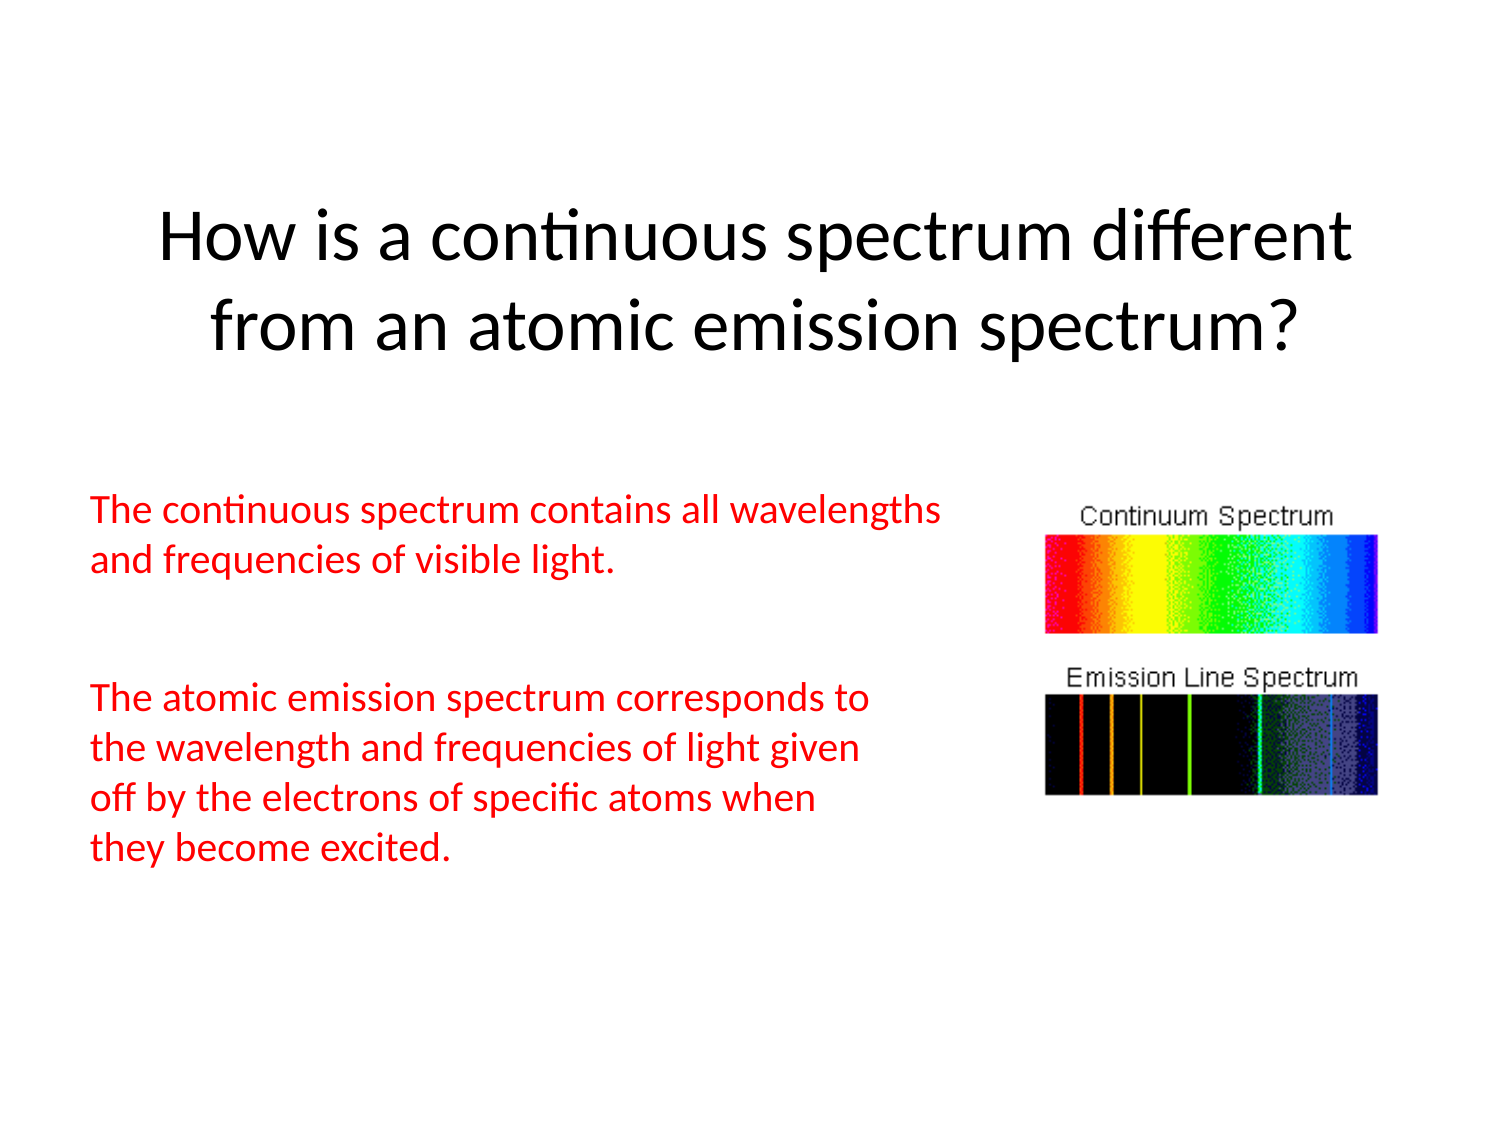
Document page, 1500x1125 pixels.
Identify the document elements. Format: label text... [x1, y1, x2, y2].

picture [1001, 476, 1382, 814]
text_box The continuous spectrum contains all wavelengths and frequencies of visible light. [75, 474, 987, 590]
title How is a continuous spectrum different from an atomic emission spectrum? [62, 62, 1450, 488]
text_box The atomic emission spectrum corresponds to the wavelength and frequencies of light given off by the electrons of specific atoms when they become excited. [74, 662, 900, 878]
